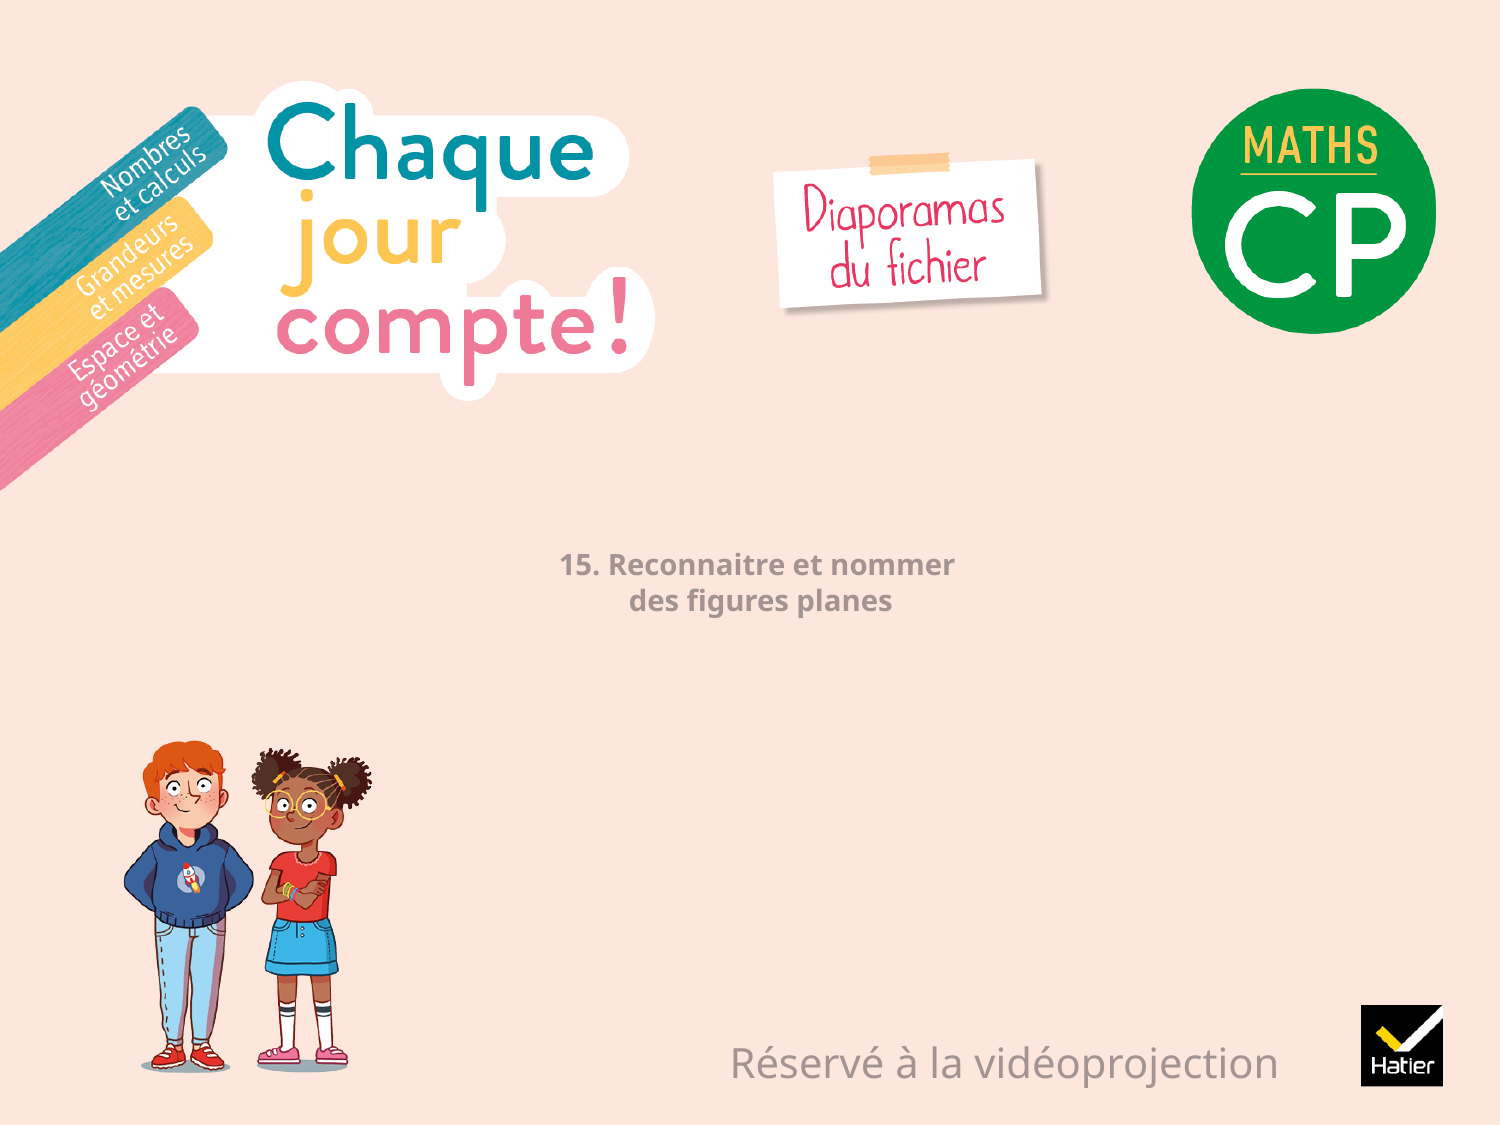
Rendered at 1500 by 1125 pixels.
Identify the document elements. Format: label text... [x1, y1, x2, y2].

picture [0, 0, 1500, 1125]
title 15. Reconnaitre et nommer des figures planes [121, 536, 1401, 628]
text_box Réservé à la vidéoprojection [714, 1026, 1441, 1109]
